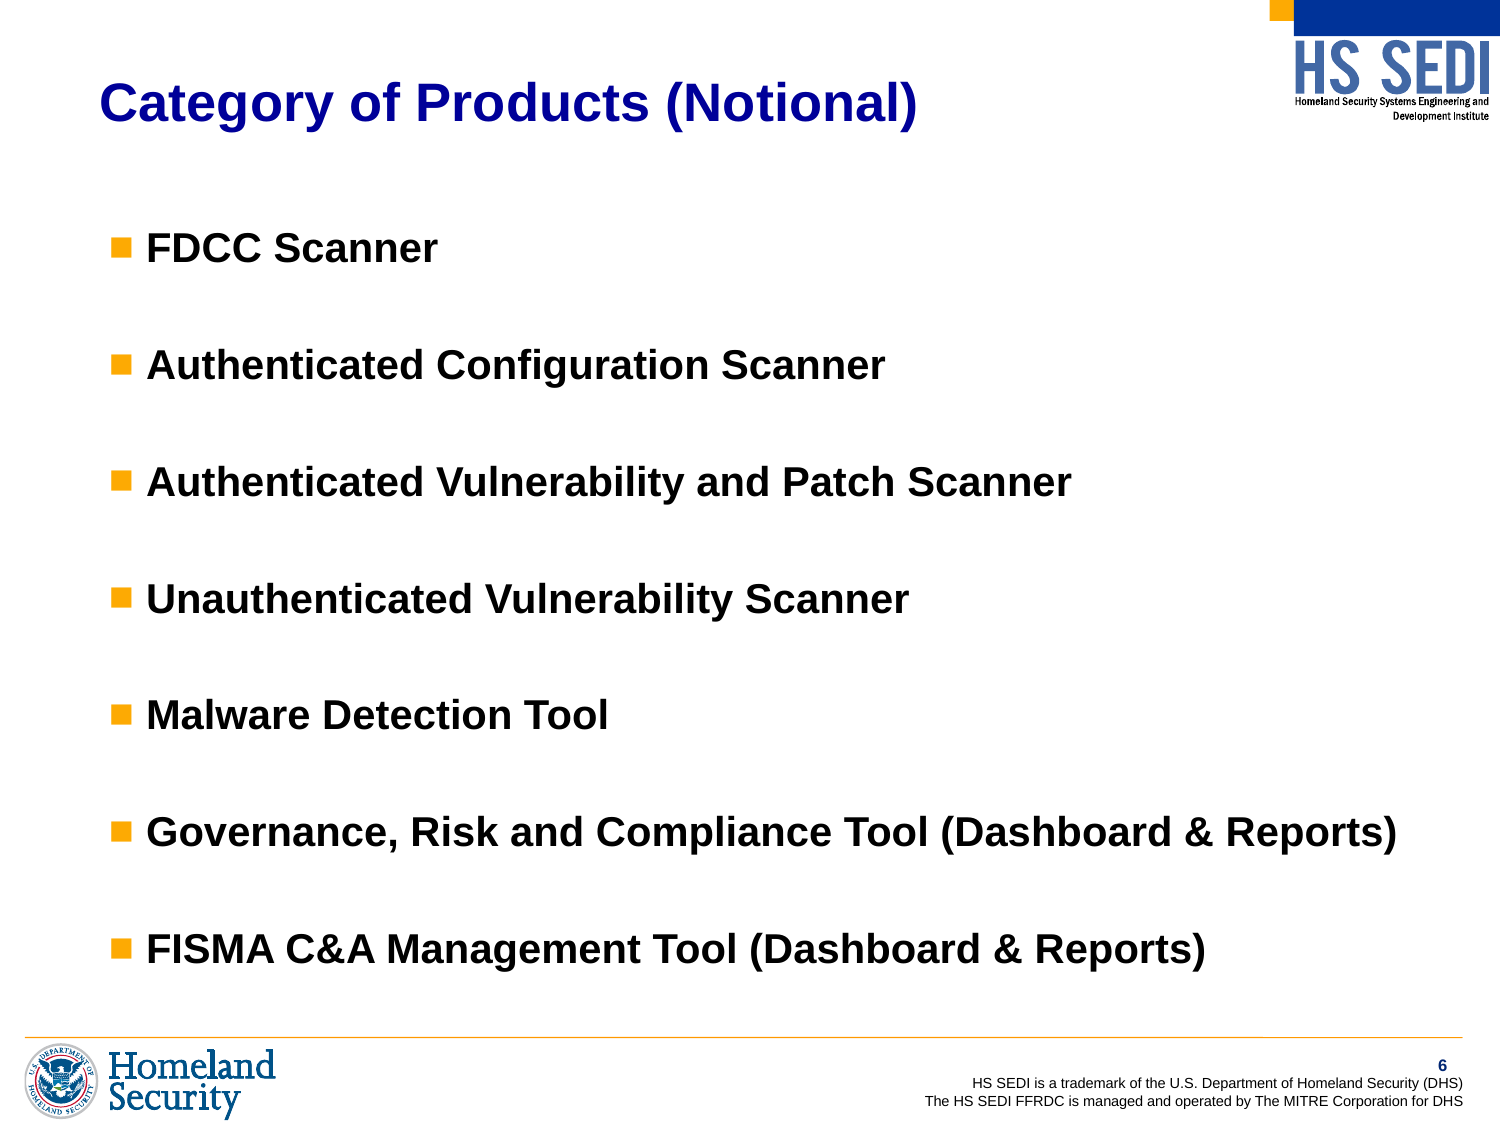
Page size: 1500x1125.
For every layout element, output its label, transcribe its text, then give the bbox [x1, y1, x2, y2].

slide_number 5 [1374, 1049, 1463, 1076]
title Category of Products (Notional) [84, 62, 1260, 151]
list FDCC Scanner Authenticated Configuration Scanner Authenticated Vulnerability and Patch Scanner Unauthenticated Vulnerability Scanner Malware Detection Tool Governance, Risk and Compliance Tool (Dashboard & Reports) FISMA C&A Management Tool (Dashboard & Reports) [93, 221, 1440, 1004]
